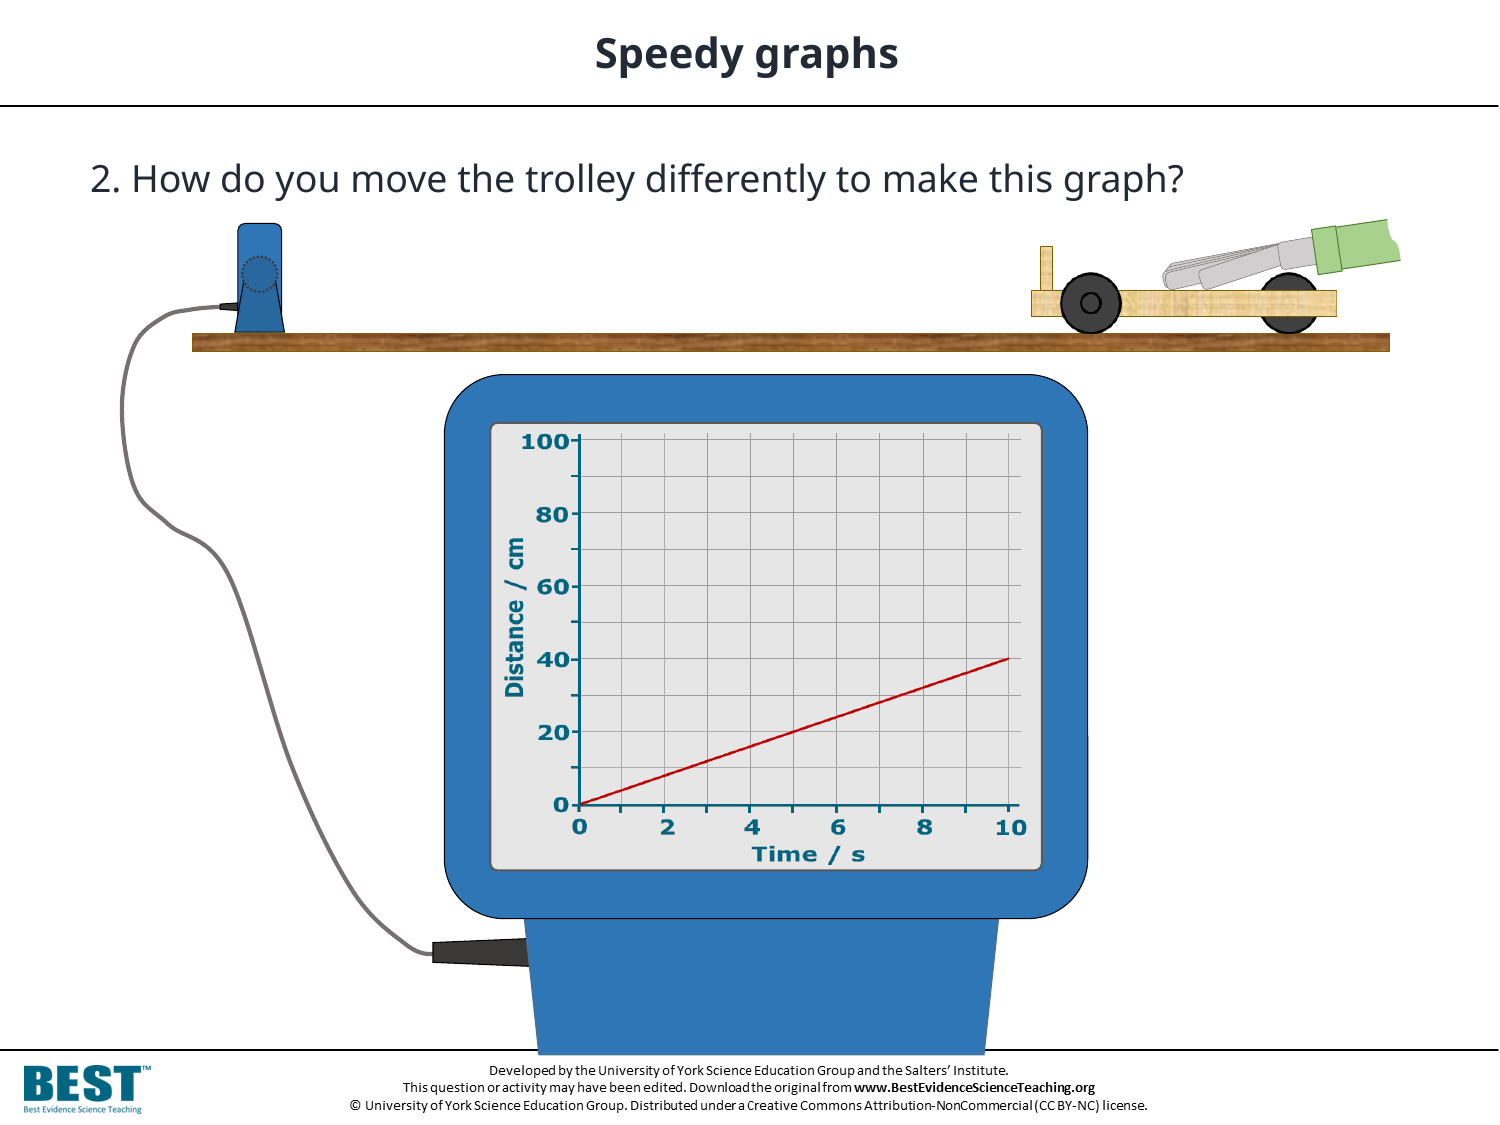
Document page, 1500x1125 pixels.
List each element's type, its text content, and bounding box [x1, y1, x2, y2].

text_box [121, 211, 1425, 1055]
picture [0, 105, 1499, 1125]
text_box Speedy graphs [23, 4, 1471, 99]
